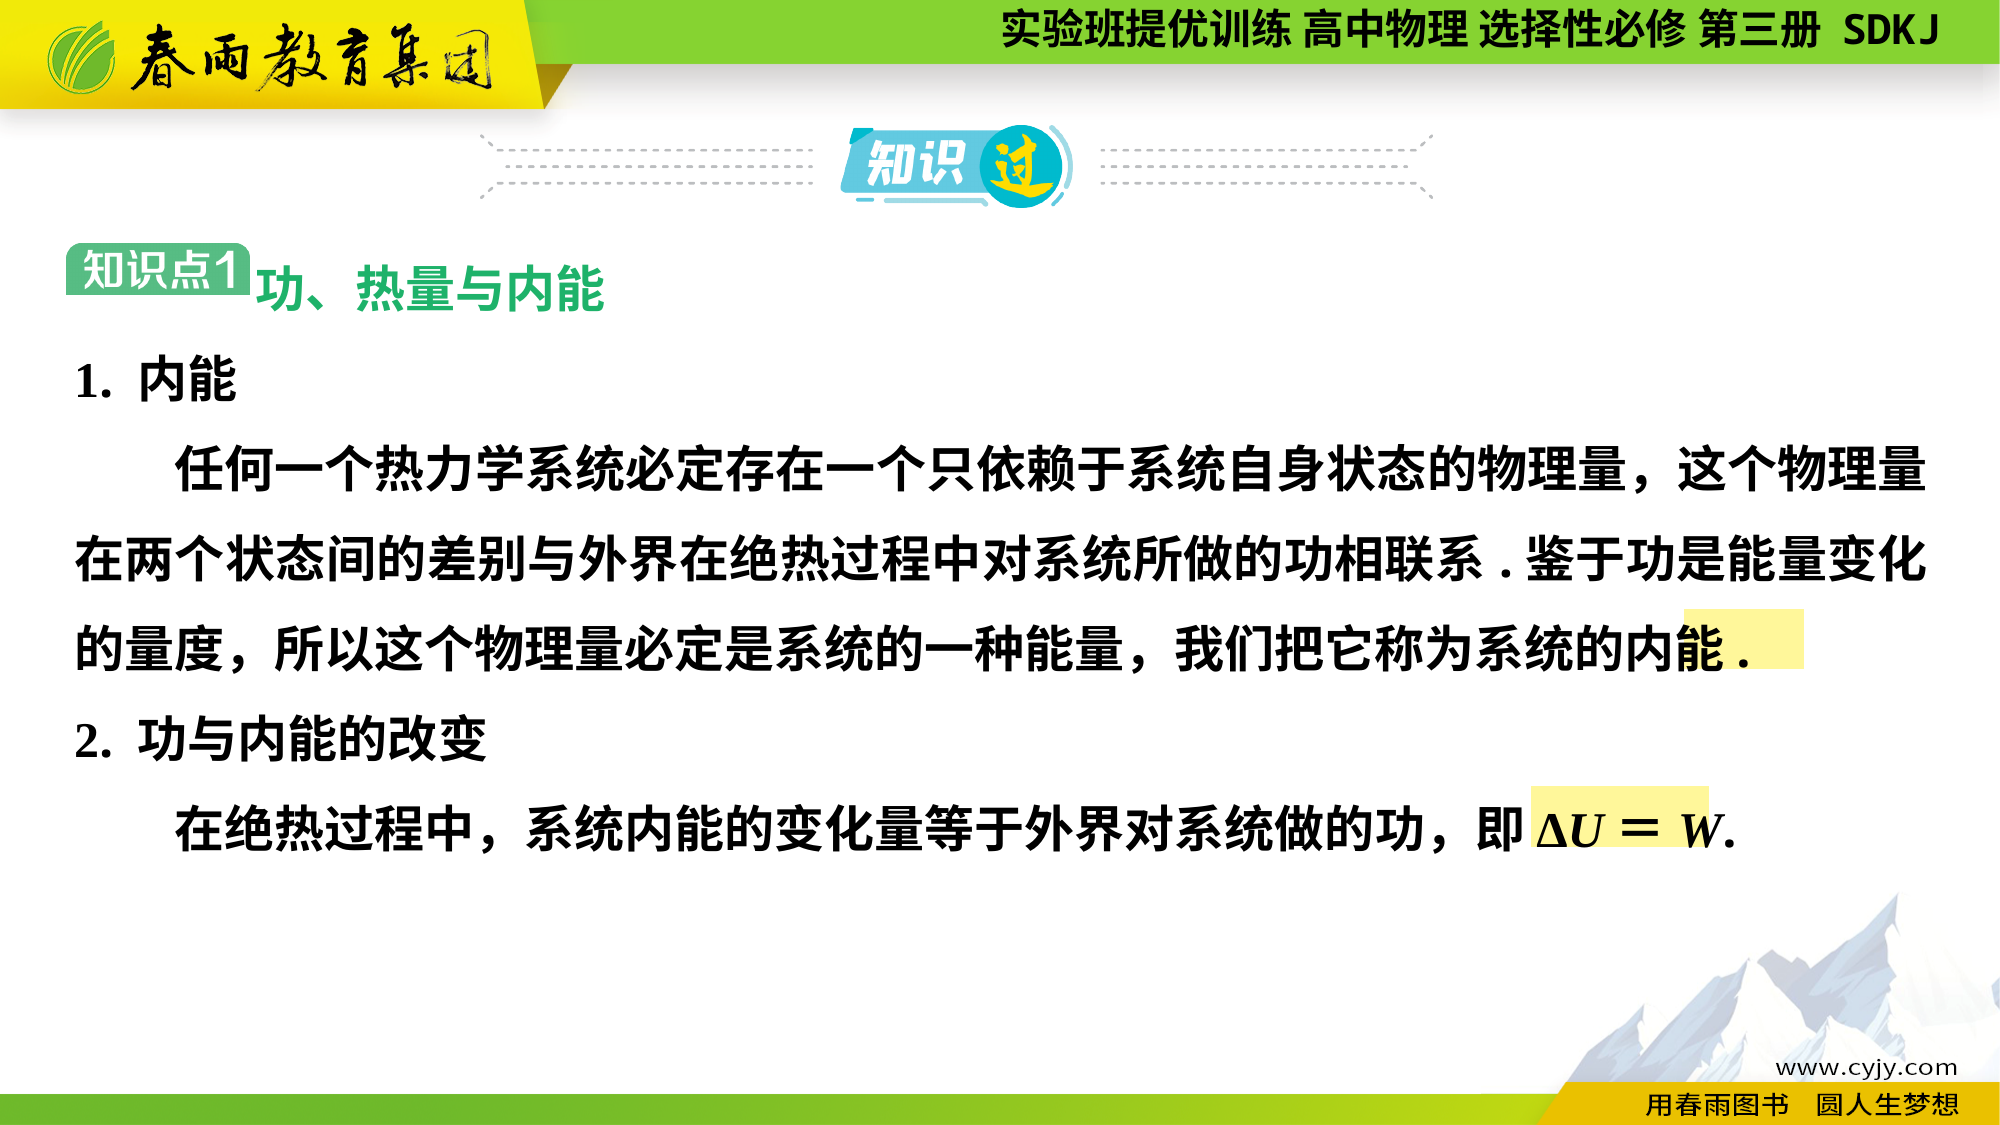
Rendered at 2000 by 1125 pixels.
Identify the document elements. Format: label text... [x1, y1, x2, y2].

picture [0, 0, 2000, 1125]
list 功、热量与内能 1. 内能 任何一个热力学系统必定存在一个只依赖于系统自身状态的物理量，这个物理量在两个状态间的差别与外界在绝热过程中对系统所做的功相联系.鉴于功是能量变化的量度，所以这个物理量必定是系统的一种能量，我们把它称为系统的内能. 2. 功与内能的改变 在绝热过程中，系统内能的变化量等于外界对系统做的功，即ΔU＝W. [59, 219, 1944, 872]
